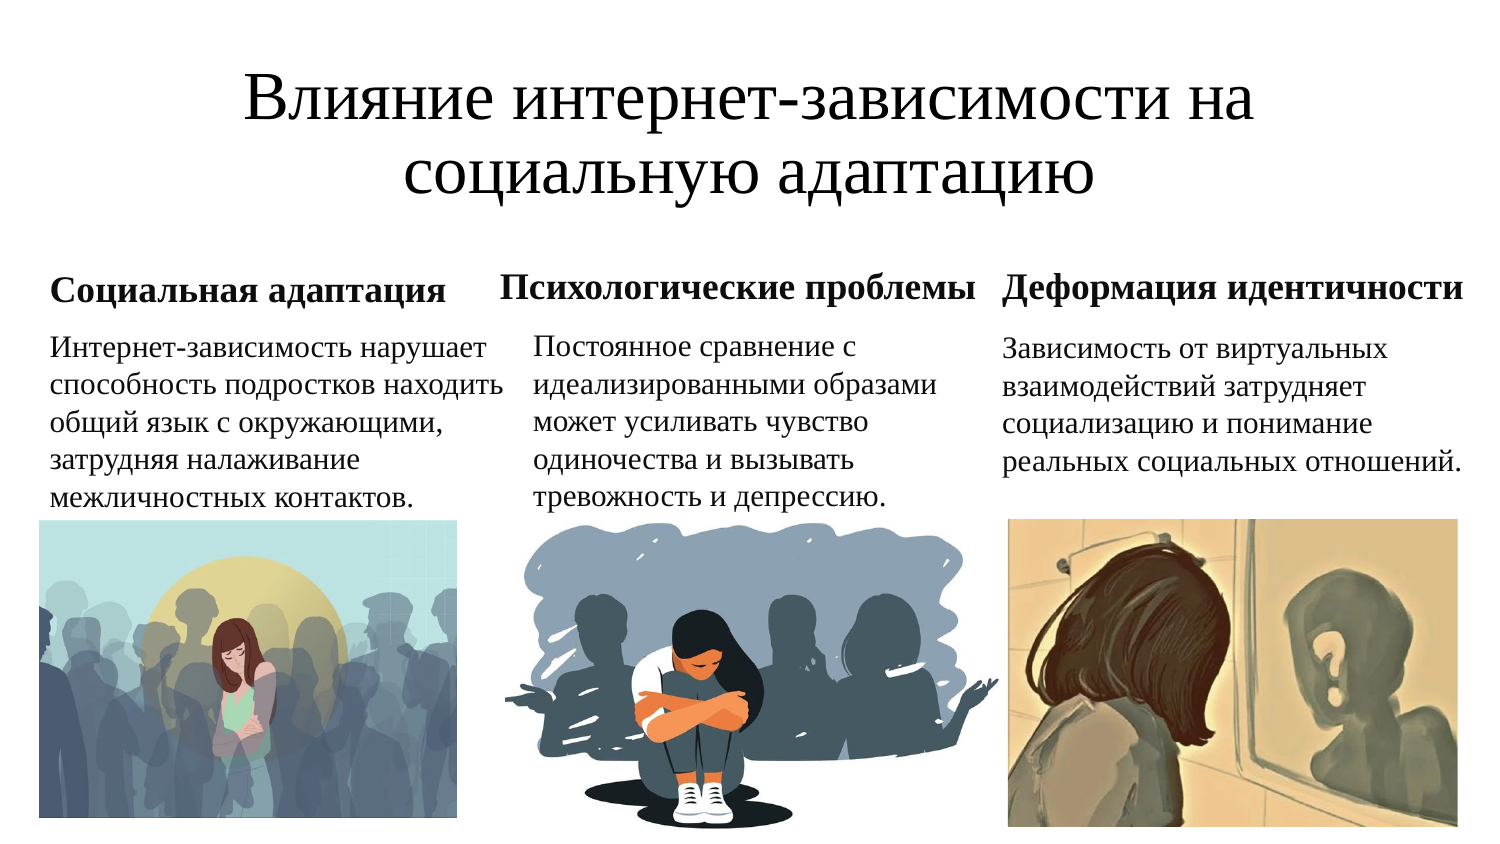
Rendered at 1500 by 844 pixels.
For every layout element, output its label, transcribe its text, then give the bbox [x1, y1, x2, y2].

text_box Социальная адаптация [34, 249, 484, 310]
text_box Психологические проблемы [484, 247, 986, 310]
picture [505, 517, 999, 830]
text_box Постоянное сравнение с идеализированными образами может усиливать чувство одиночества и вызывать тревожность и депрессию. [518, 310, 1039, 517]
picture [1007, 519, 1458, 827]
text_box Зависимость от виртуальных взаимодействий затрудняет социализацию и понимание реальных социальных отношений. [986, 312, 1500, 521]
picture [39, 520, 457, 818]
text_box Интернет-зависимость нарушает способность подростков находить общий язык с окружающими, затрудняя налаживание межличностных контактов. [34, 310, 518, 520]
title Влияние интернет-зависимости на социальную адаптацию [103, 44, 1397, 208]
text_box Деформация идентичности [986, 246, 1500, 310]
